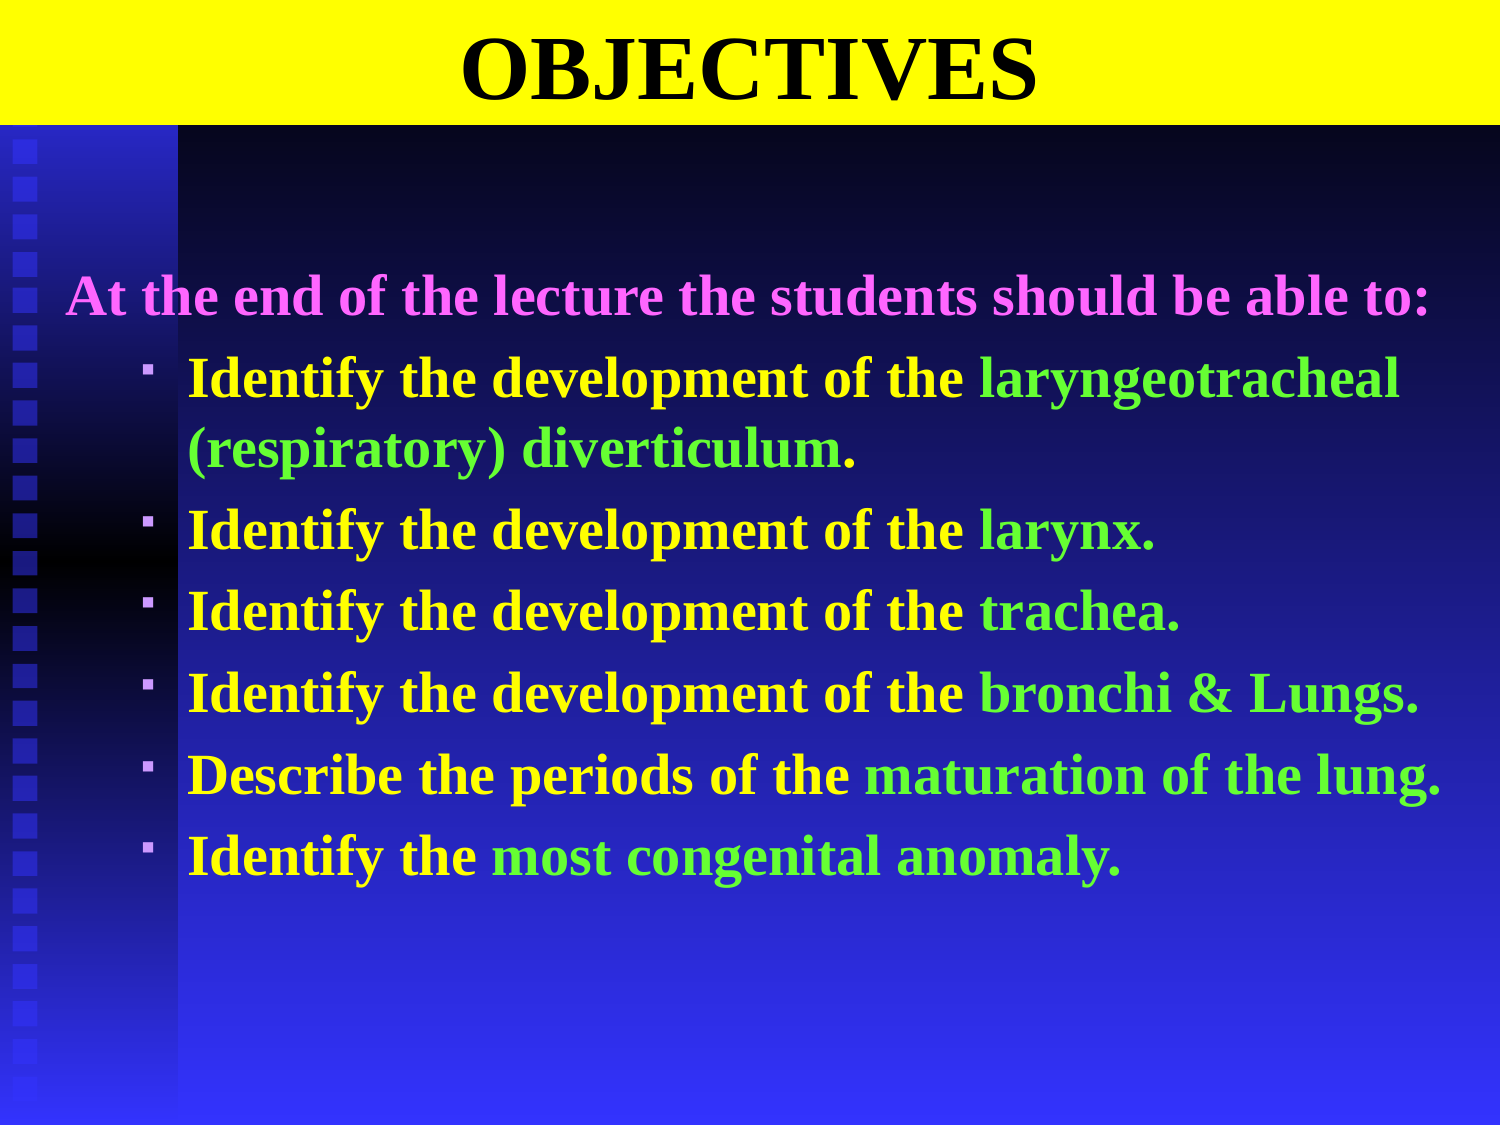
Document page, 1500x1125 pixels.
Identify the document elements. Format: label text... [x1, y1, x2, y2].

title OBJECTIVES [0, 0, 1500, 125]
subtitle At the end of the lecture the students should be able to: Identify the development of the laryngeotracheal (respiratory) diverticulum. Identify the development of the larynx. Identify the development of the trachea. Identify the development of the bronchi & Lungs. Describe the periods of the maturation of the lung. Identify the most congenital anomaly. [49, 249, 1463, 1088]
